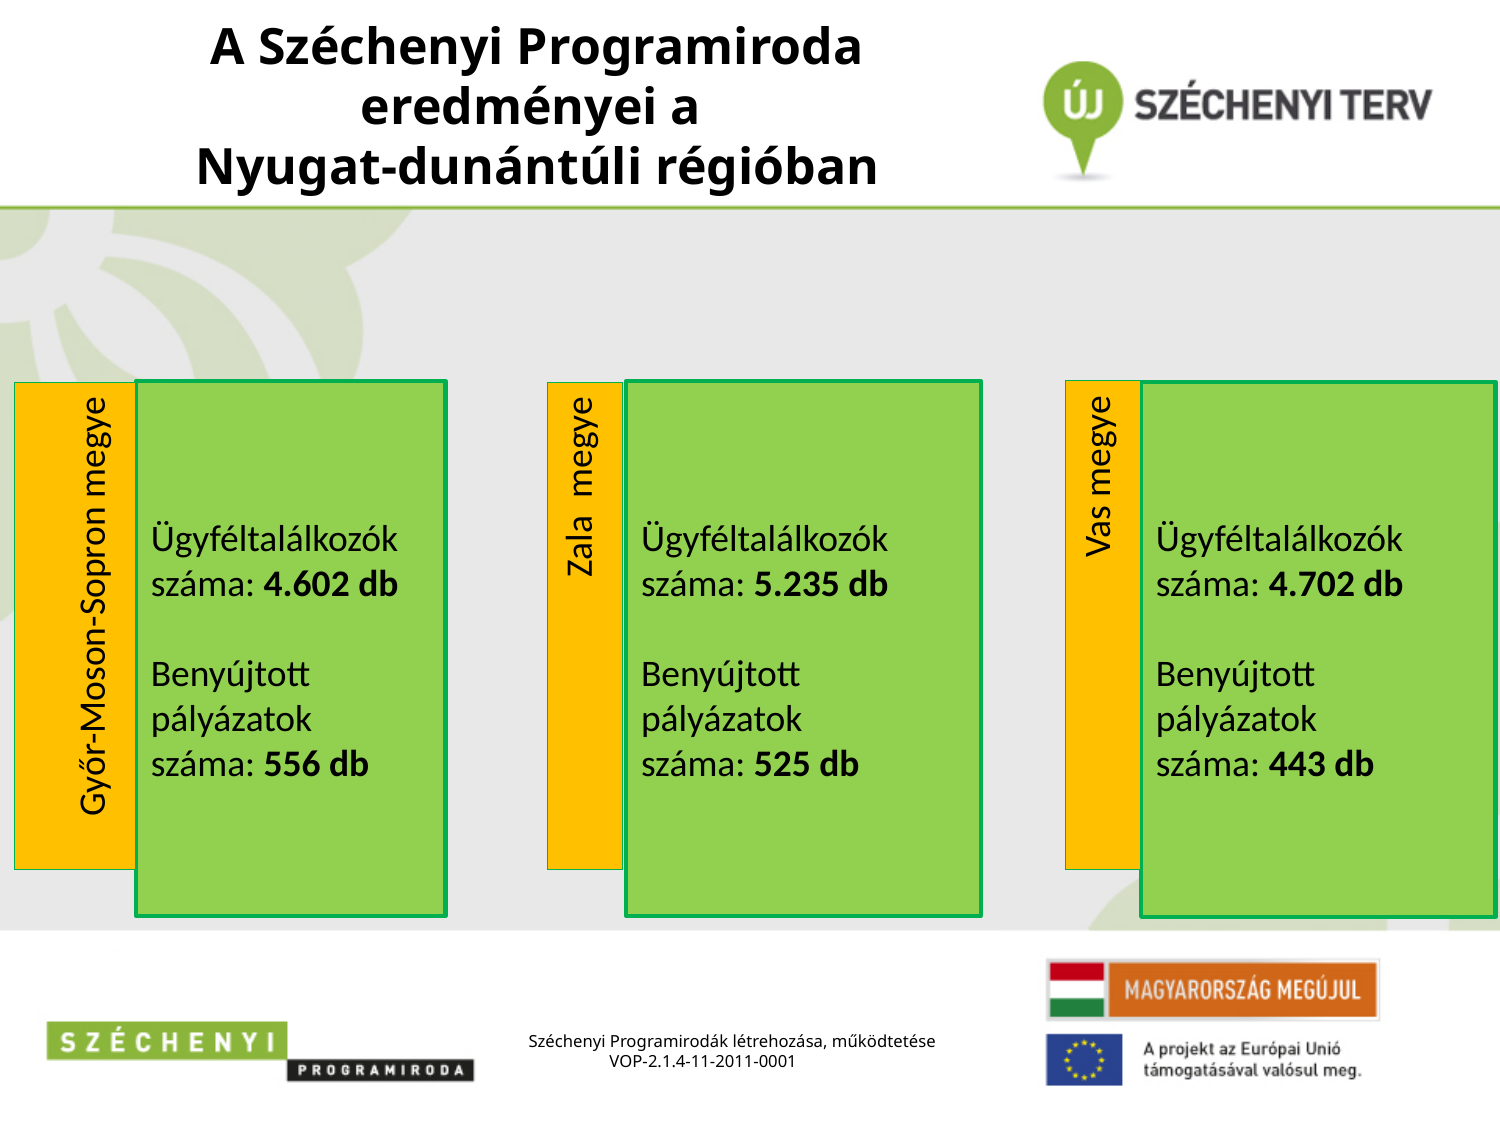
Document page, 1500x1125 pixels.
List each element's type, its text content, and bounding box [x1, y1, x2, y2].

picture [0, 0, 1500, 1125]
text_box Ügyféltalálkozók száma: 4.602 db Benyújtott pályázatok száma: 556 db [134, 379, 448, 918]
text_box Győr-Moson-Sopron megye [14, 382, 136, 870]
text_box Ügyféltalálkozók száma: 5.235 db Benyújtott pályázatok száma: 525 db [624, 379, 983, 918]
text_box Széchenyi Programirodák létrehozása, működtetése VOP-2.1.4-11-2011-0001 [513, 1023, 999, 1124]
text_box Zala megye [547, 382, 623, 870]
text_box Ügyféltalálkozók száma: 4.702 db Benyújtott pályázatok száma: 443 db [1139, 380, 1498, 919]
title A Széchenyi Programiroda eredményei a Nyugat-dunántúli régióban [41, 0, 1034, 209]
text_box Vas megye [1065, 380, 1141, 870]
